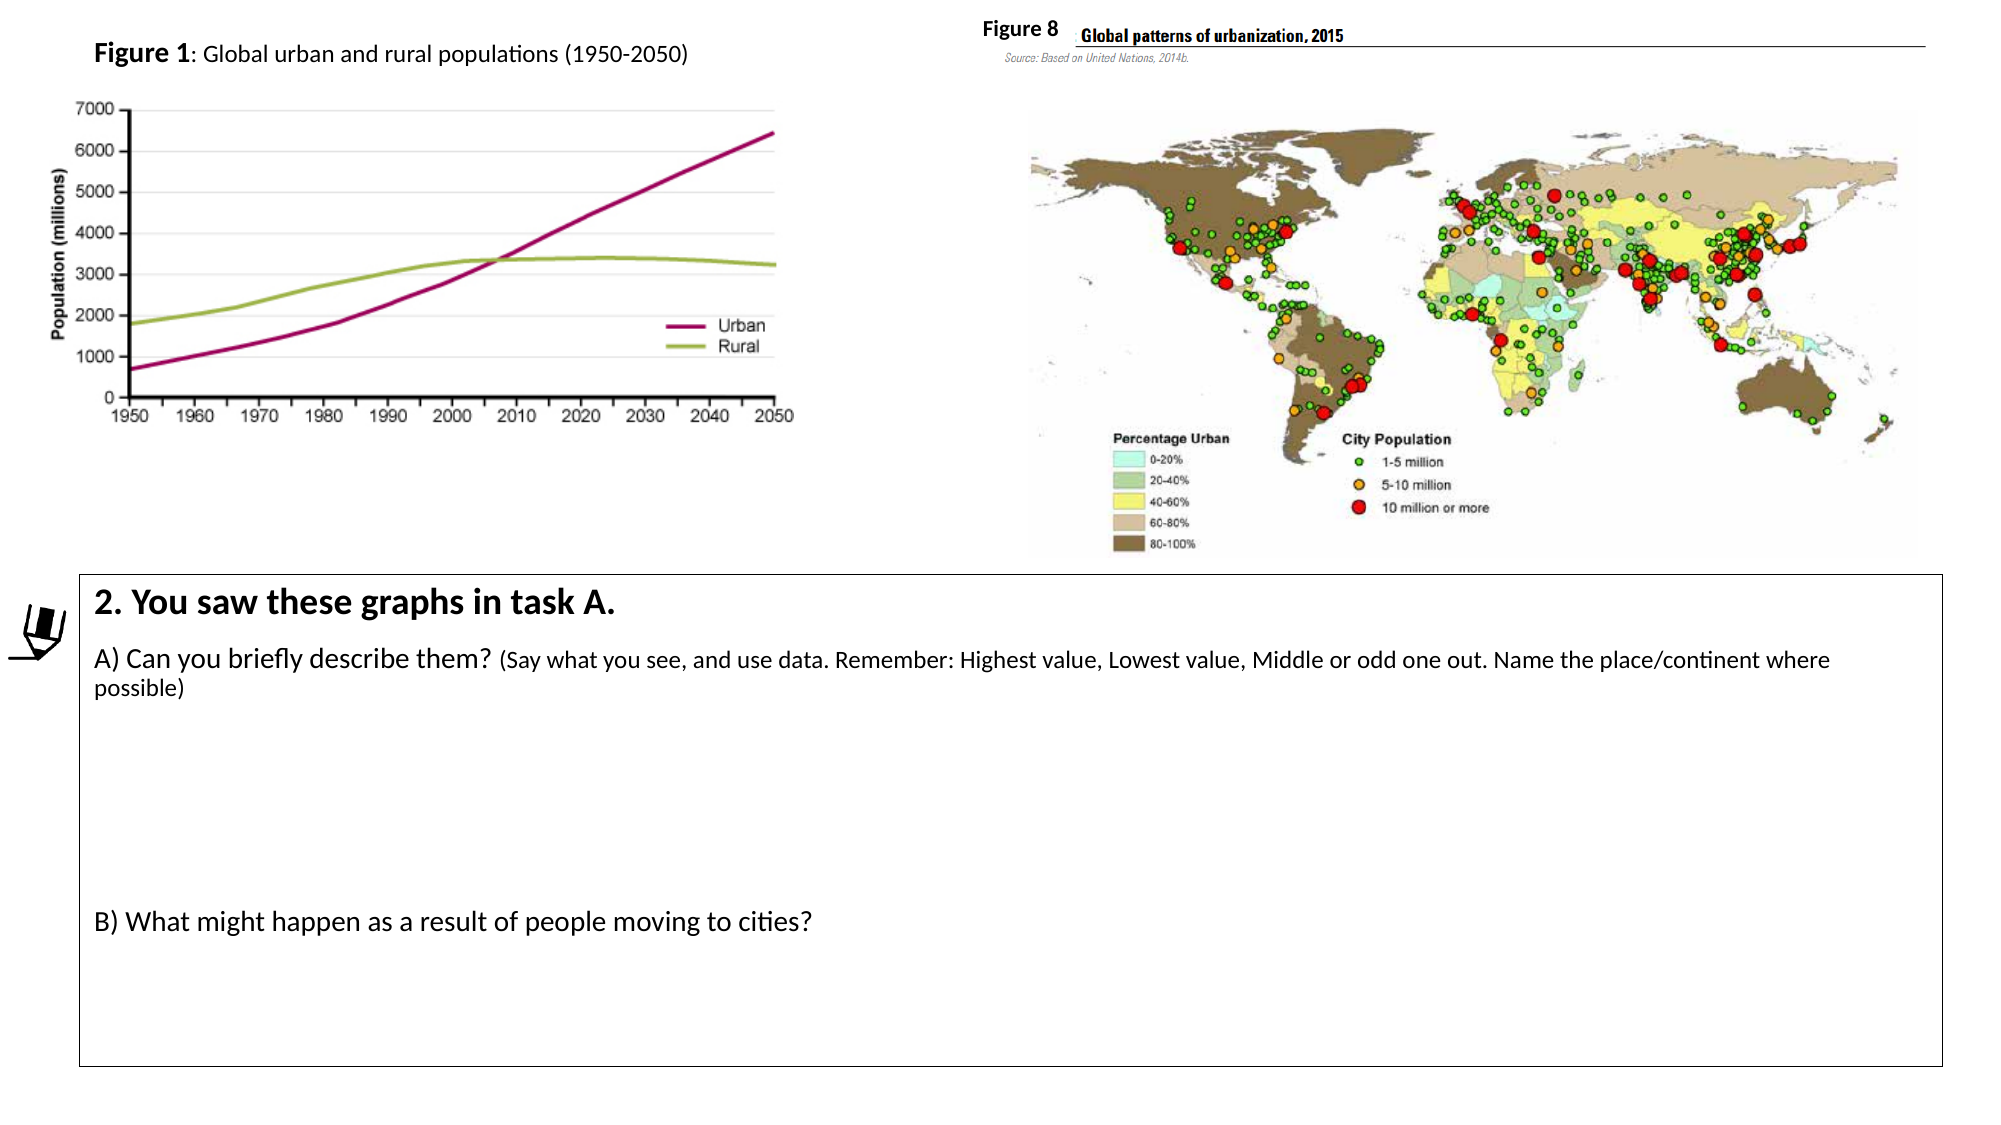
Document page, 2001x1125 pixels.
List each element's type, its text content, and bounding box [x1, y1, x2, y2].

picture [49, 100, 794, 482]
picture [0, 594, 74, 669]
text_box Figure 1: Global urban and rural populations (1950-2050) [79, 25, 706, 76]
picture [983, 10, 1926, 564]
text_box Figure 8 [968, 6, 1076, 49]
list 2. You saw these graphs in task A. A) Can you briefly describe them? (Say what you see, and use data. Remember: Highest value, Lowest value, Middle or odd one out. Name the place/continent where possible) B) What might happen as a result of people moving to cities? [79, 574, 1943, 1067]
